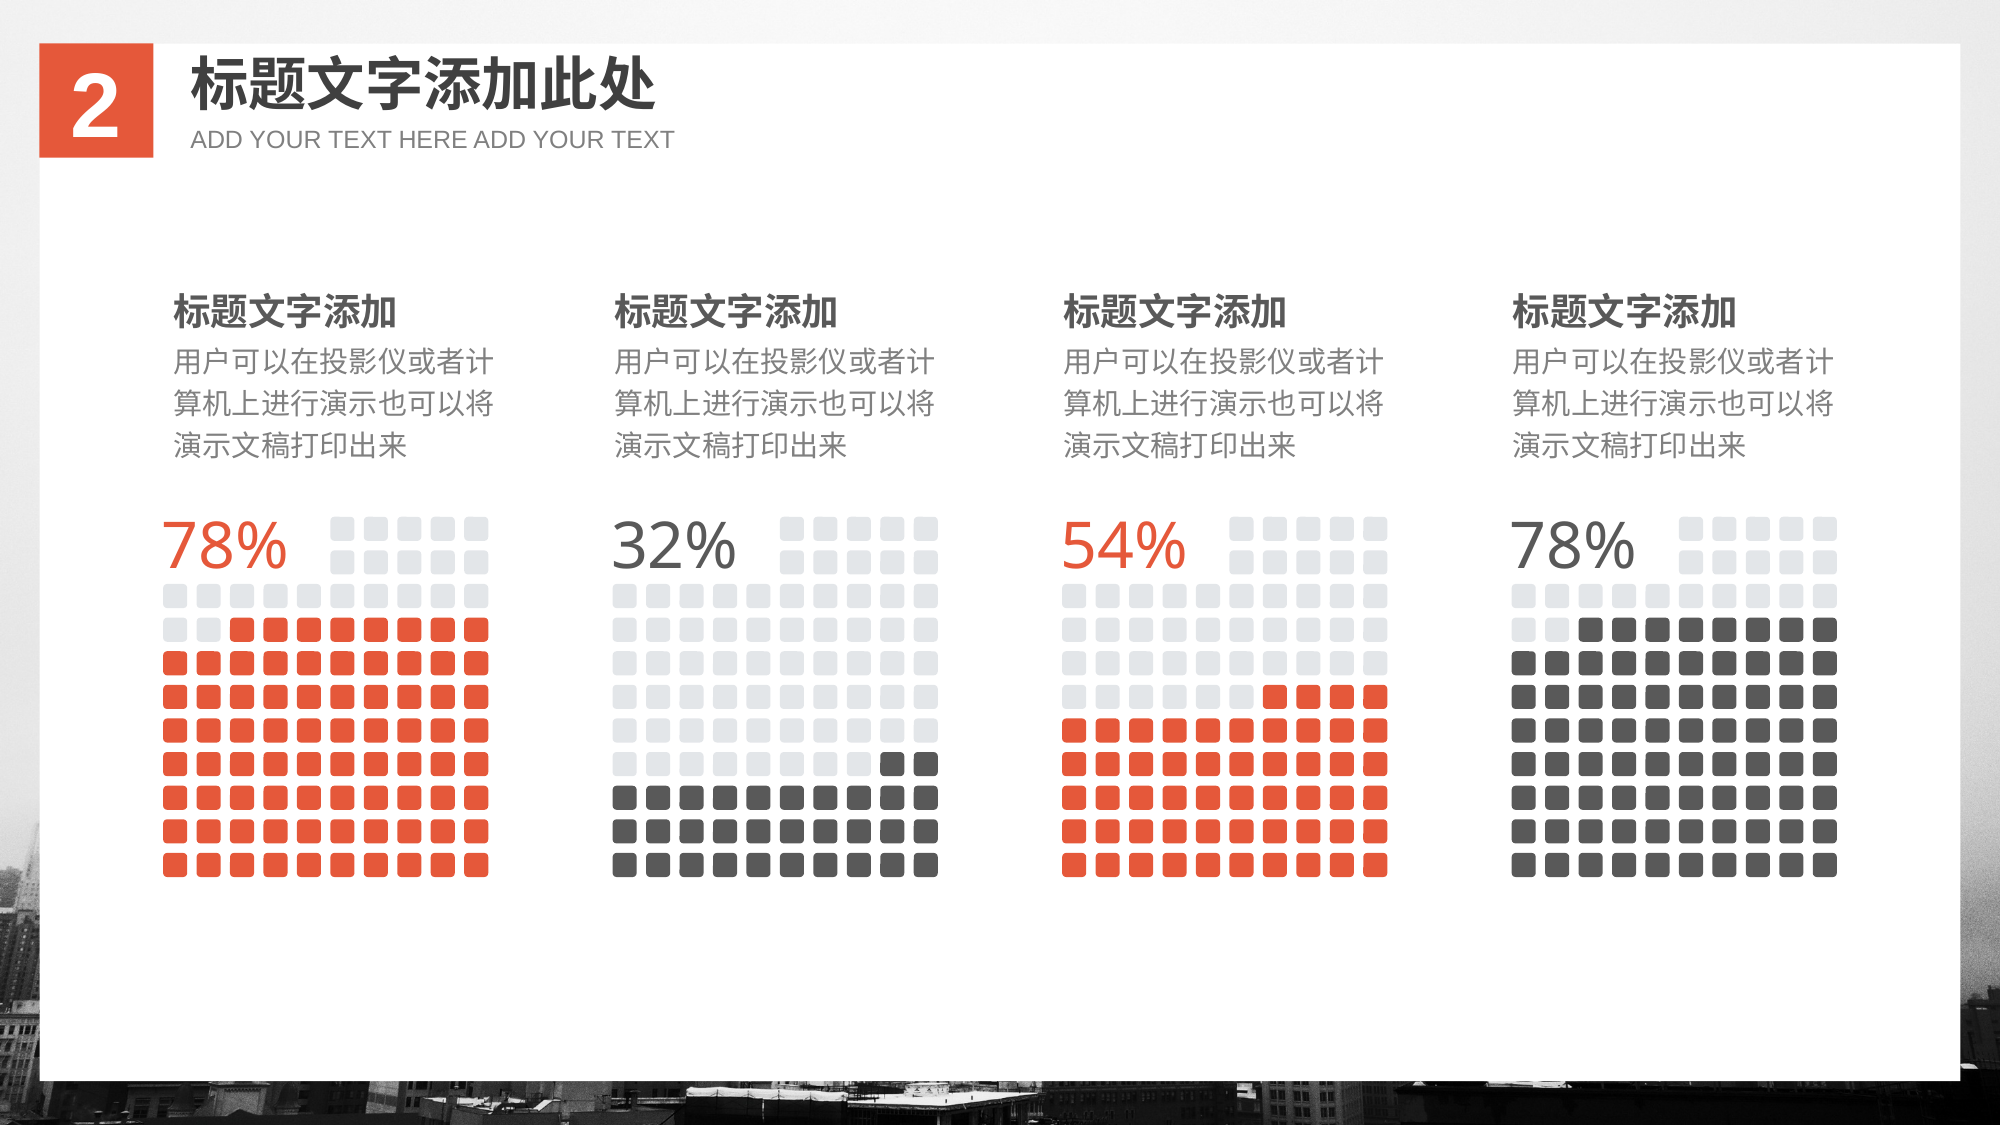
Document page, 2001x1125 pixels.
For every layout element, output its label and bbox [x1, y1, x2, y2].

picture [0, 0, 2000, 1125]
text_box [1510, 504, 1837, 878]
text_box [1048, 271, 1417, 472]
text_box [599, 271, 968, 472]
text_box [39, 39, 780, 162]
text_box [161, 504, 489, 878]
text_box [611, 504, 938, 878]
text_box [158, 271, 527, 472]
text_box [1497, 271, 1866, 472]
text_box [1060, 504, 1388, 878]
